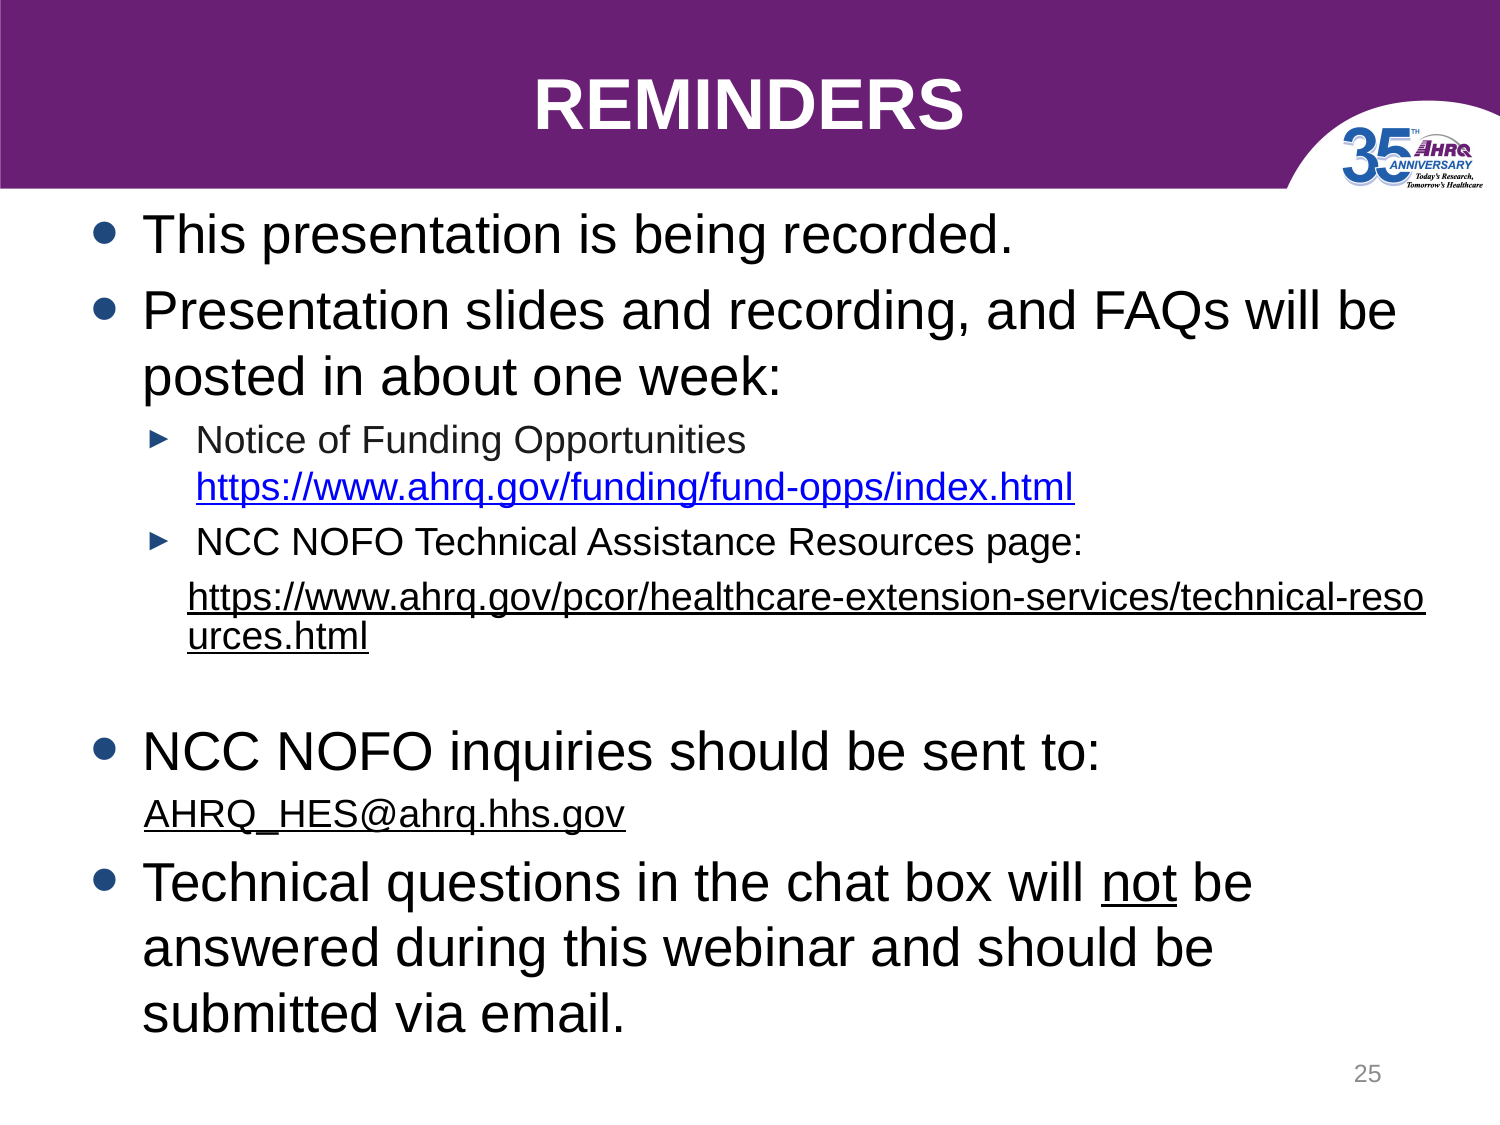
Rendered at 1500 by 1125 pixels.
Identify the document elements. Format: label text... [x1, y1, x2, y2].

picture [0, 0, 1500, 1125]
slide_number 25 [1059, 1042, 1397, 1103]
title REMINDERS [206, 50, 1294, 152]
list This presentation is being recorded. Presentation slides and recording, and FAQs will be posted in about one week: Notice of Funding Opportunities https://www.ahrq.gov/funding/fund-opps/index.html NCC NOFO Technical Assistance Resources page: https://www.ahrq.gov/pcor/healthcare-extension-services/technical-resources.html NCC NOFO inquiries should be sent to: AHRQ_HES@ahrq.hhs.gov Technical questions in the chat box will not be answered during this webinar and should be submitted via email. [75, 191, 1443, 1018]
